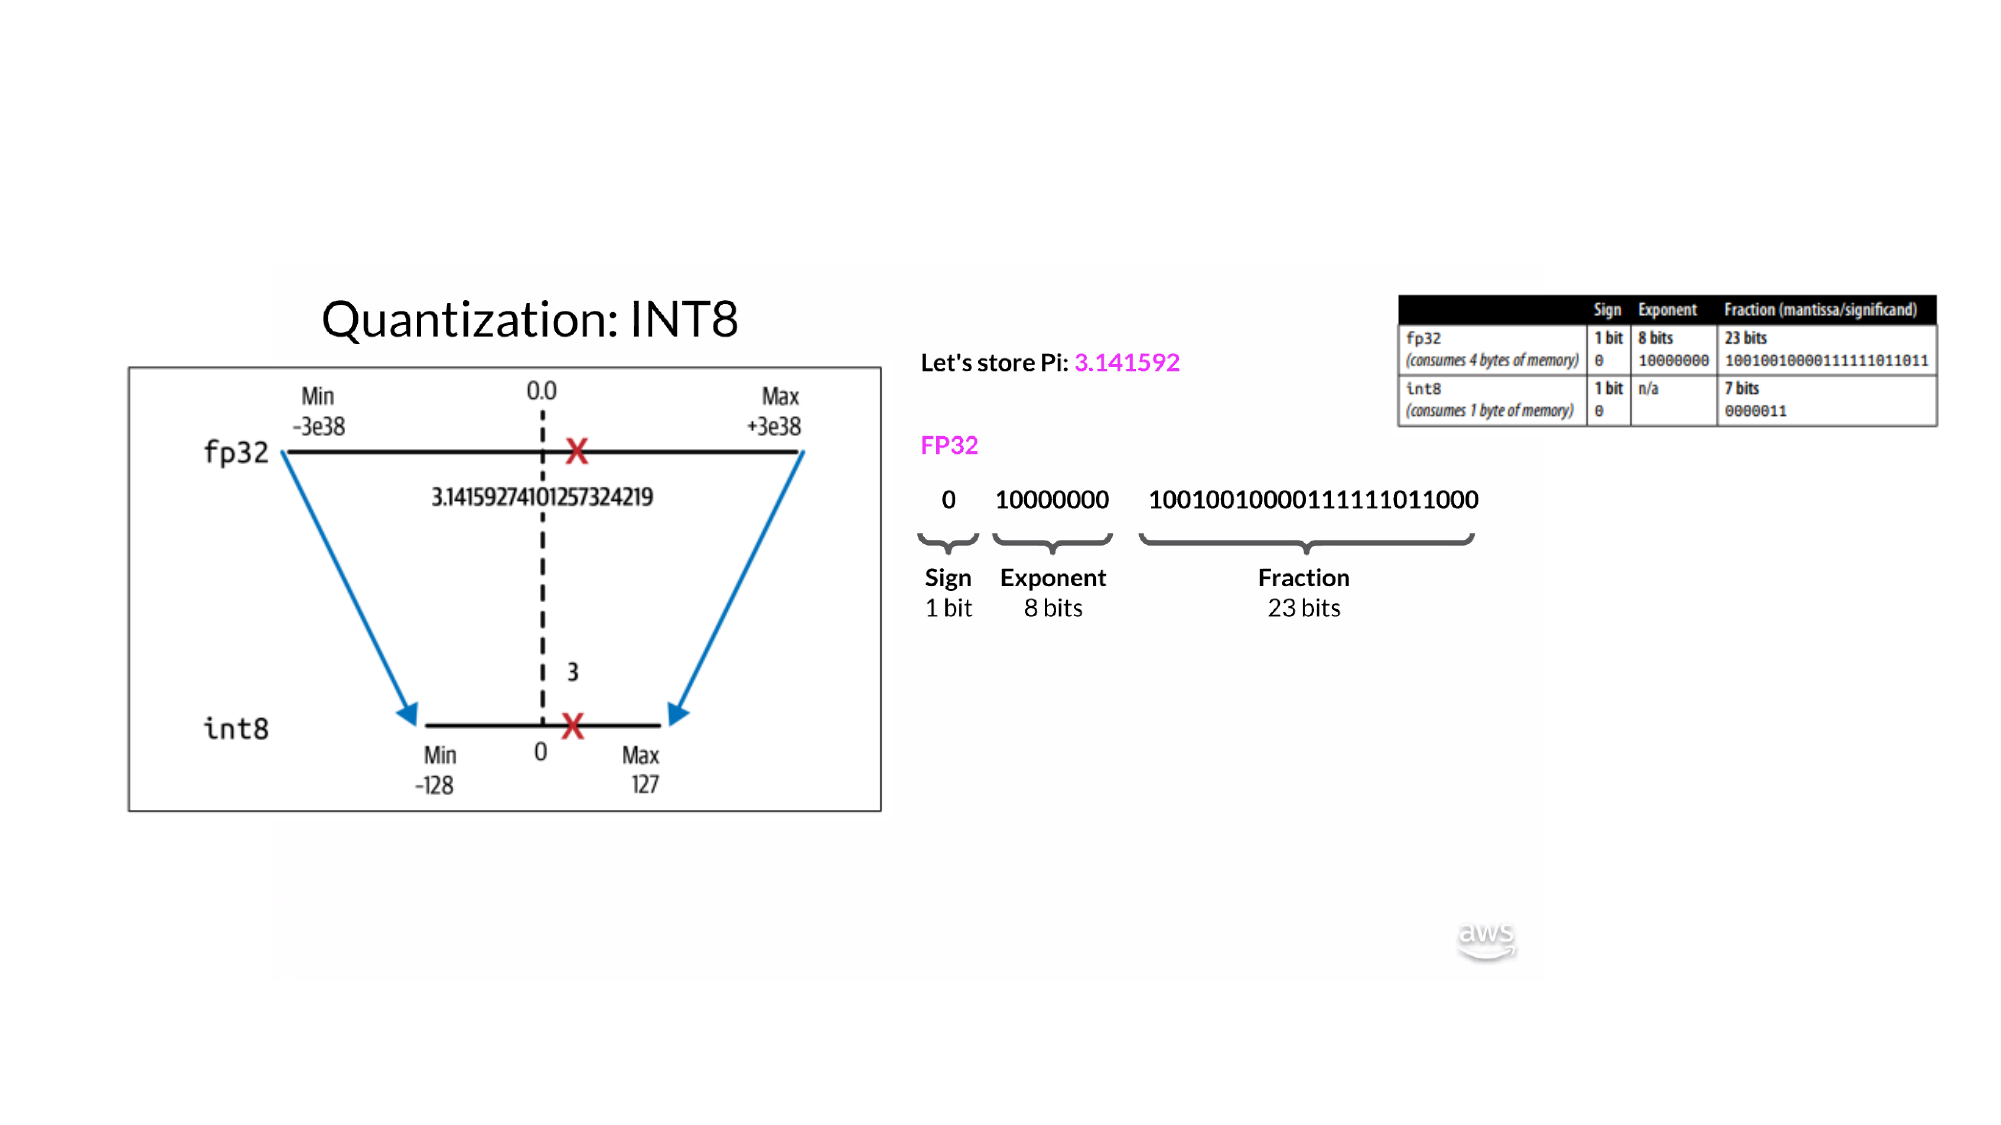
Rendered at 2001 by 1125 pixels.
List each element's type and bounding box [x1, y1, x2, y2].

list [271, 266, 1544, 981]
picture [1391, 289, 1945, 437]
picture [121, 362, 893, 820]
